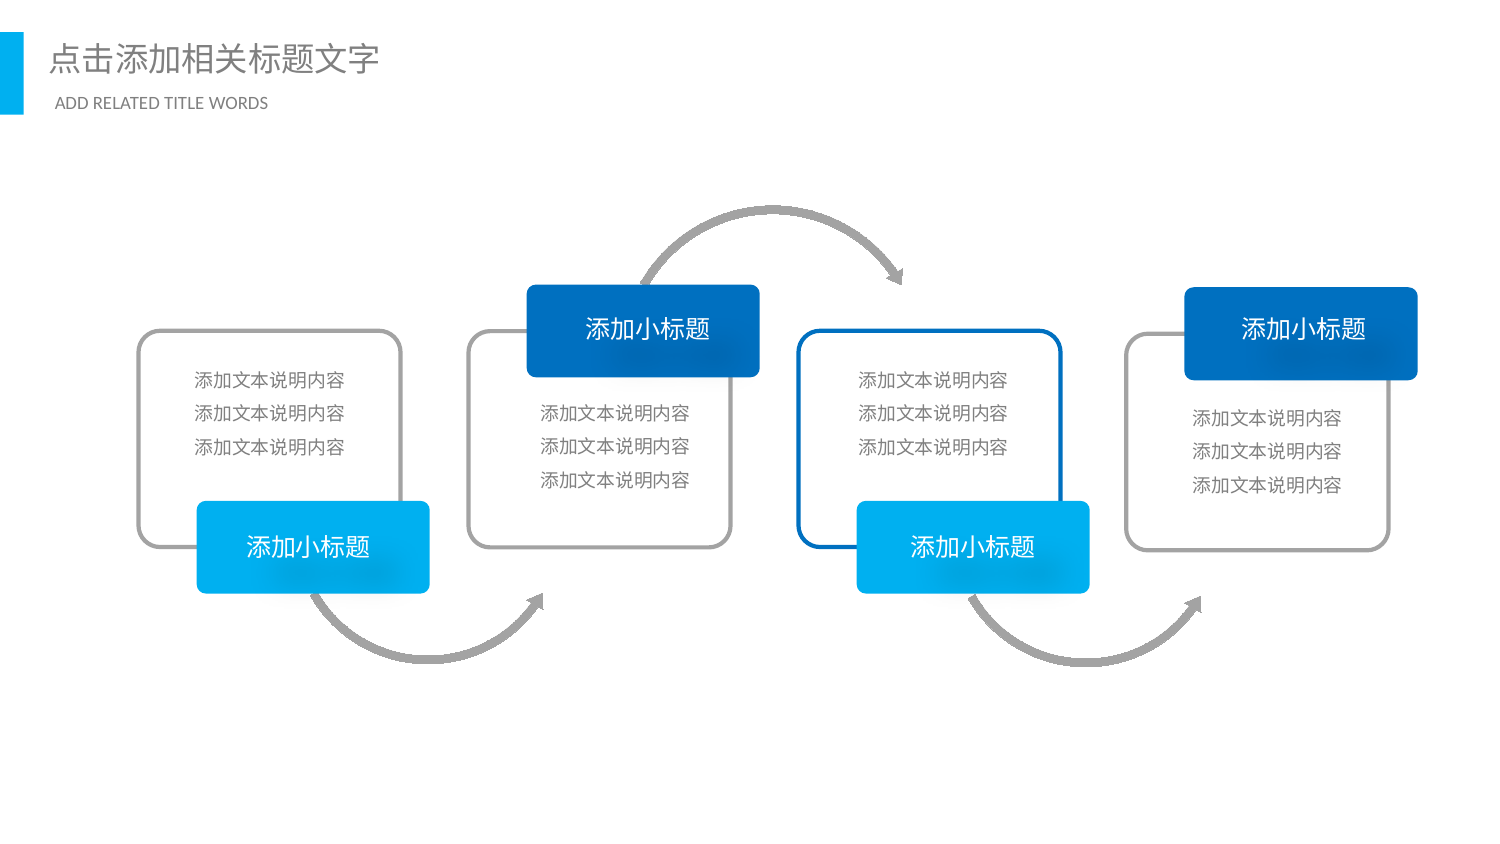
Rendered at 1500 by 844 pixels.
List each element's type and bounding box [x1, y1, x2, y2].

text_box [1184, 286, 1419, 381]
text_box [468, 330, 743, 548]
text_box [798, 330, 1061, 548]
text_box [970, 596, 1202, 667]
text_box [526, 284, 760, 378]
text_box [314, 593, 544, 664]
text_box [856, 500, 1090, 594]
text_box [196, 500, 430, 594]
text_box [640, 205, 903, 285]
text_box [1125, 333, 1395, 551]
text_box [138, 330, 401, 548]
